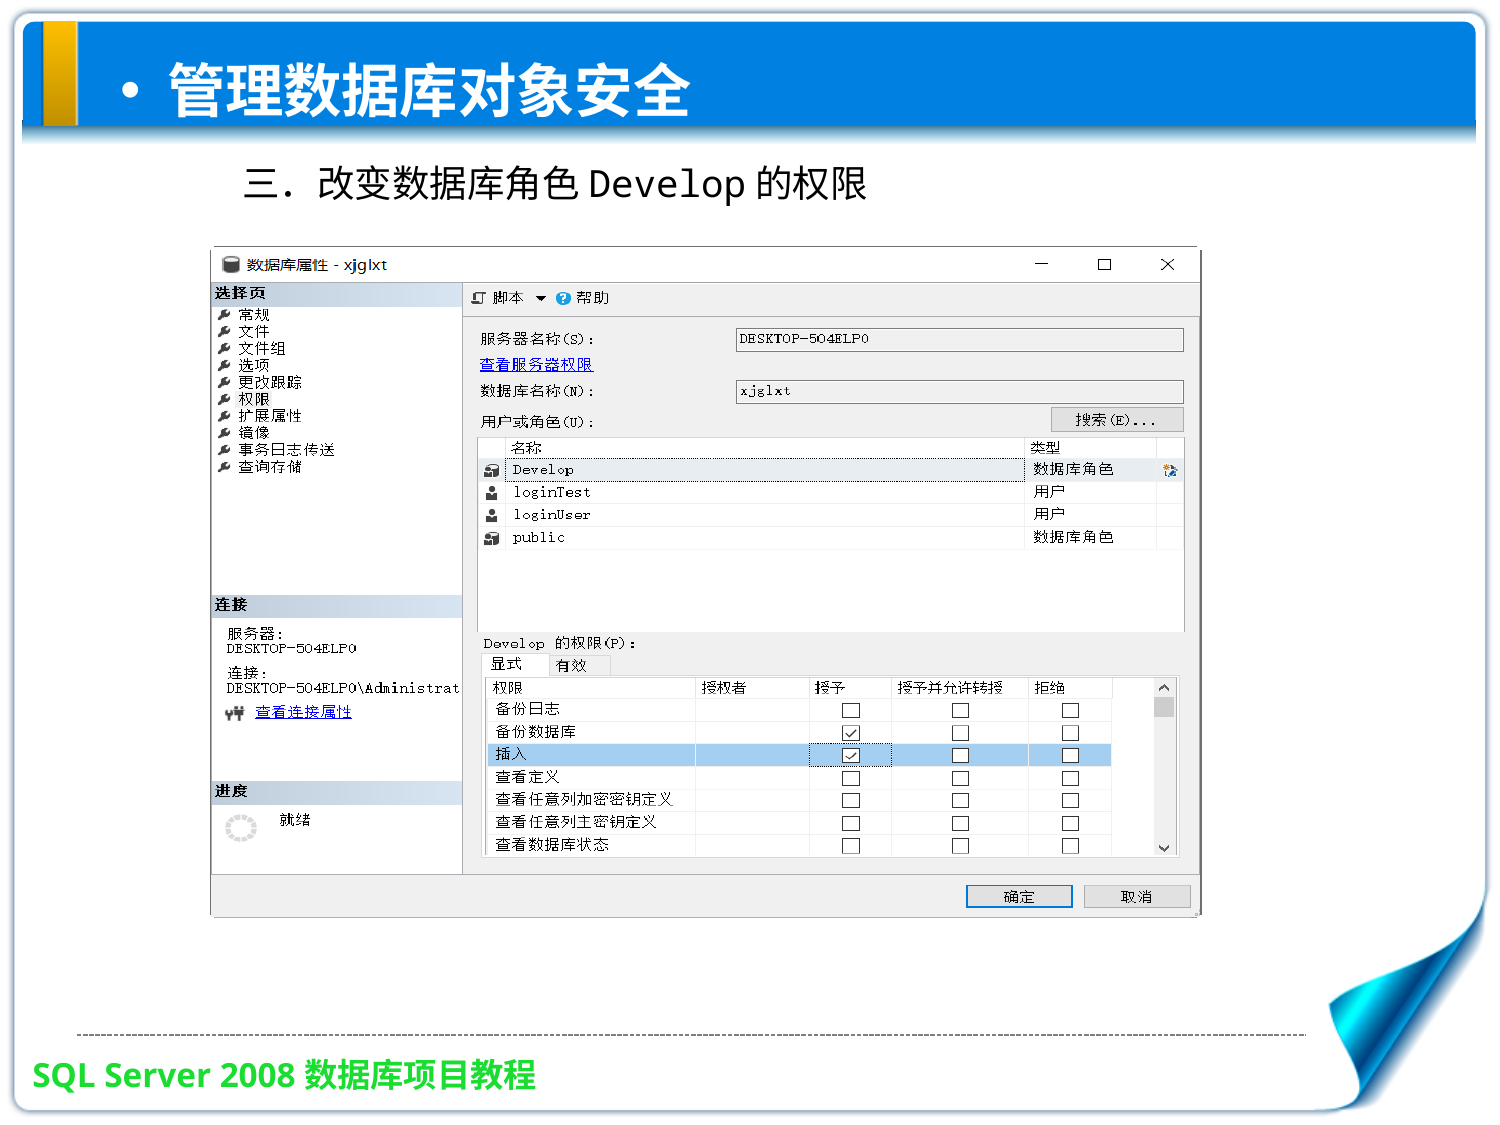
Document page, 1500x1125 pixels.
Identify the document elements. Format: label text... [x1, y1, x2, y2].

text_box 管理数据库对象安全 [105, 46, 821, 132]
picture [0, 0, 1500, 1125]
text_box 三．改变数据库角色Develop的权限 [227, 152, 883, 213]
